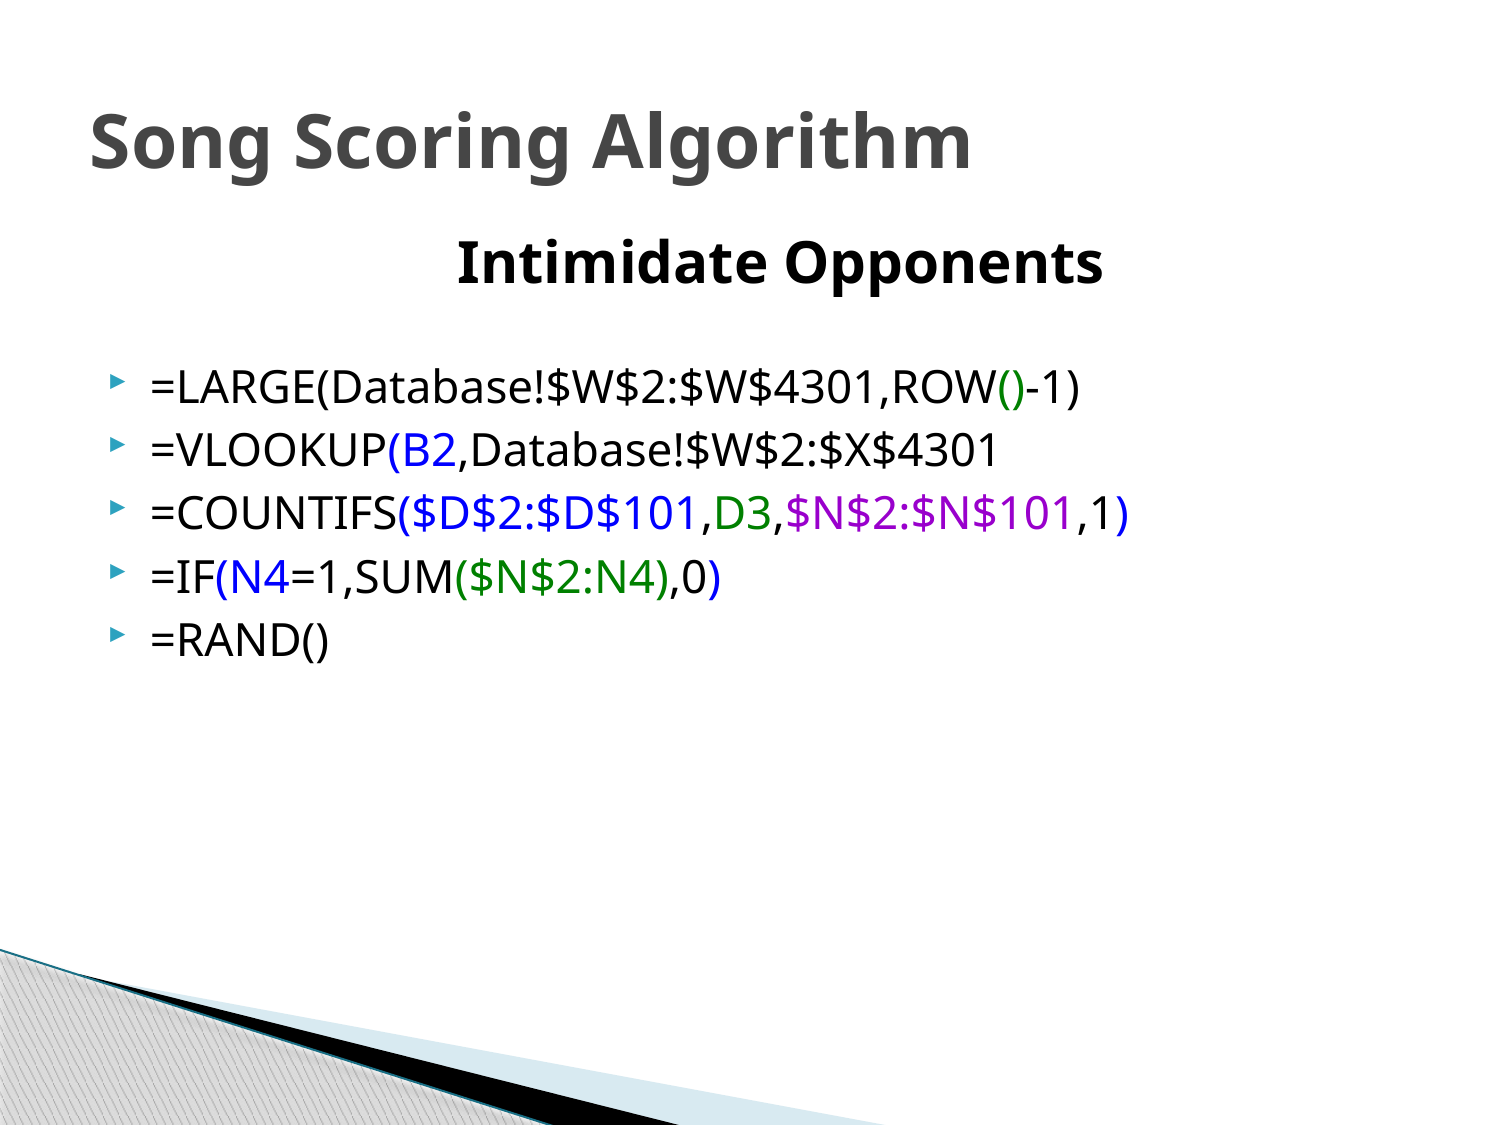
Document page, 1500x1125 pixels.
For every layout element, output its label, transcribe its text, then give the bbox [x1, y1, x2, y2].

list =LARGE(Database!$W$2:$W$4301,ROW()-1) =VLOOKUP(B2,Database!$W$2:$X$4301 =COUNTIFS($D$2:$D$101,D3,$N$2:$N$101,1) =IF(N4=1,SUM($N$2:N4),0) =RAND() [75, 350, 1425, 732]
text_box Intimidate Opponents [275, 212, 1288, 308]
title Song Scoring Algorithm [75, 45, 1425, 233]
